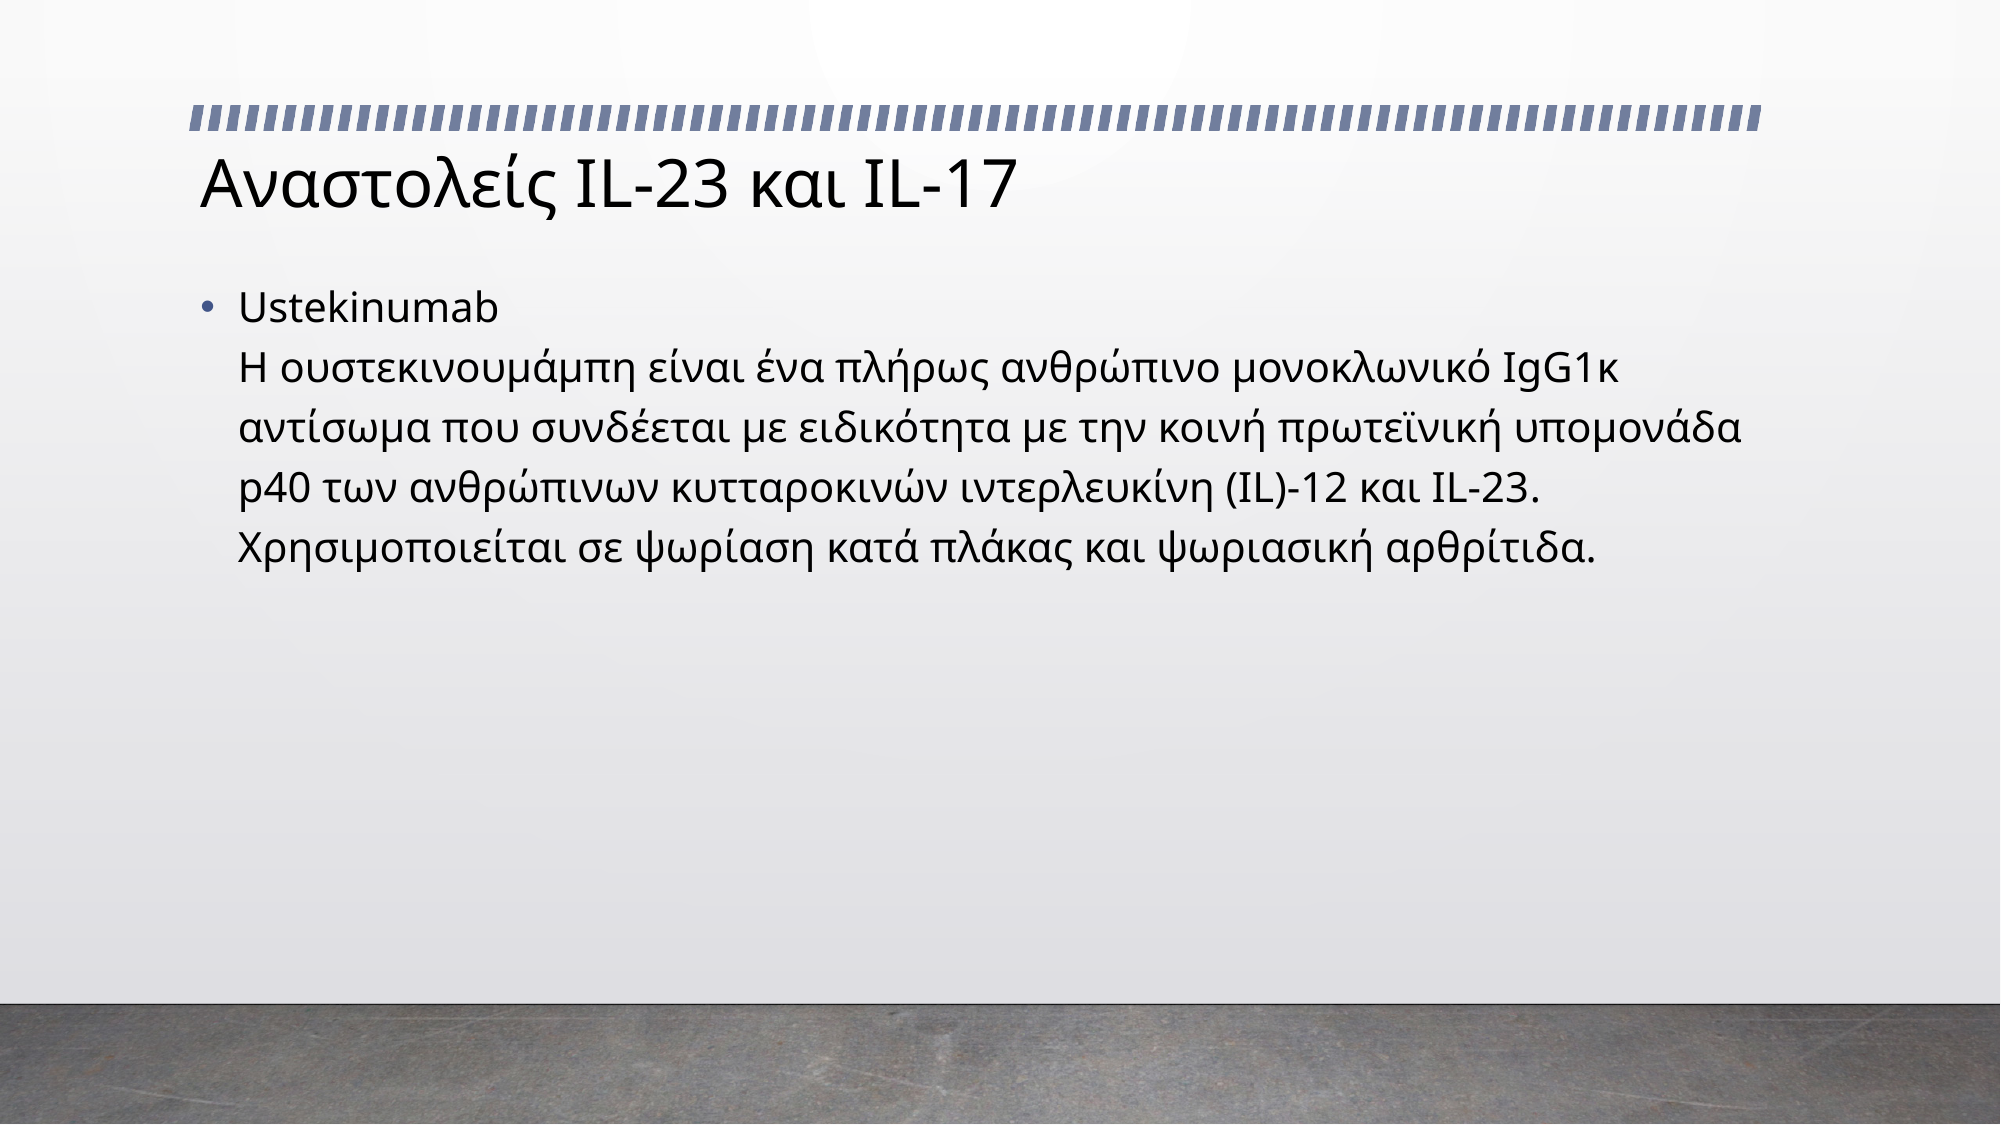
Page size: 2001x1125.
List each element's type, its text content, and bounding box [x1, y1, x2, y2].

picture [0, 1004, 2000, 1124]
title Αναστολείς IL-23 και IL-17 [185, 142, 1761, 247]
list Ustekinumab Η ουστεκινουμάμπη είναι ένα πλήρως ανθρώπινο μονοκλωνικό IgG1κ αντίσωμα που συνδέεται με ειδικότητα με την κοινή πρωτεϊνική υπομονάδα p40 των ανθρώπινων κυτταροκινών ιντερλευκίνη (IL)-12 και IL-23. Χρησιμοποιείται σε ψωρίαση κατά πλάκας και ψωριασική αρθρίτιδα. [185, 263, 1761, 897]
